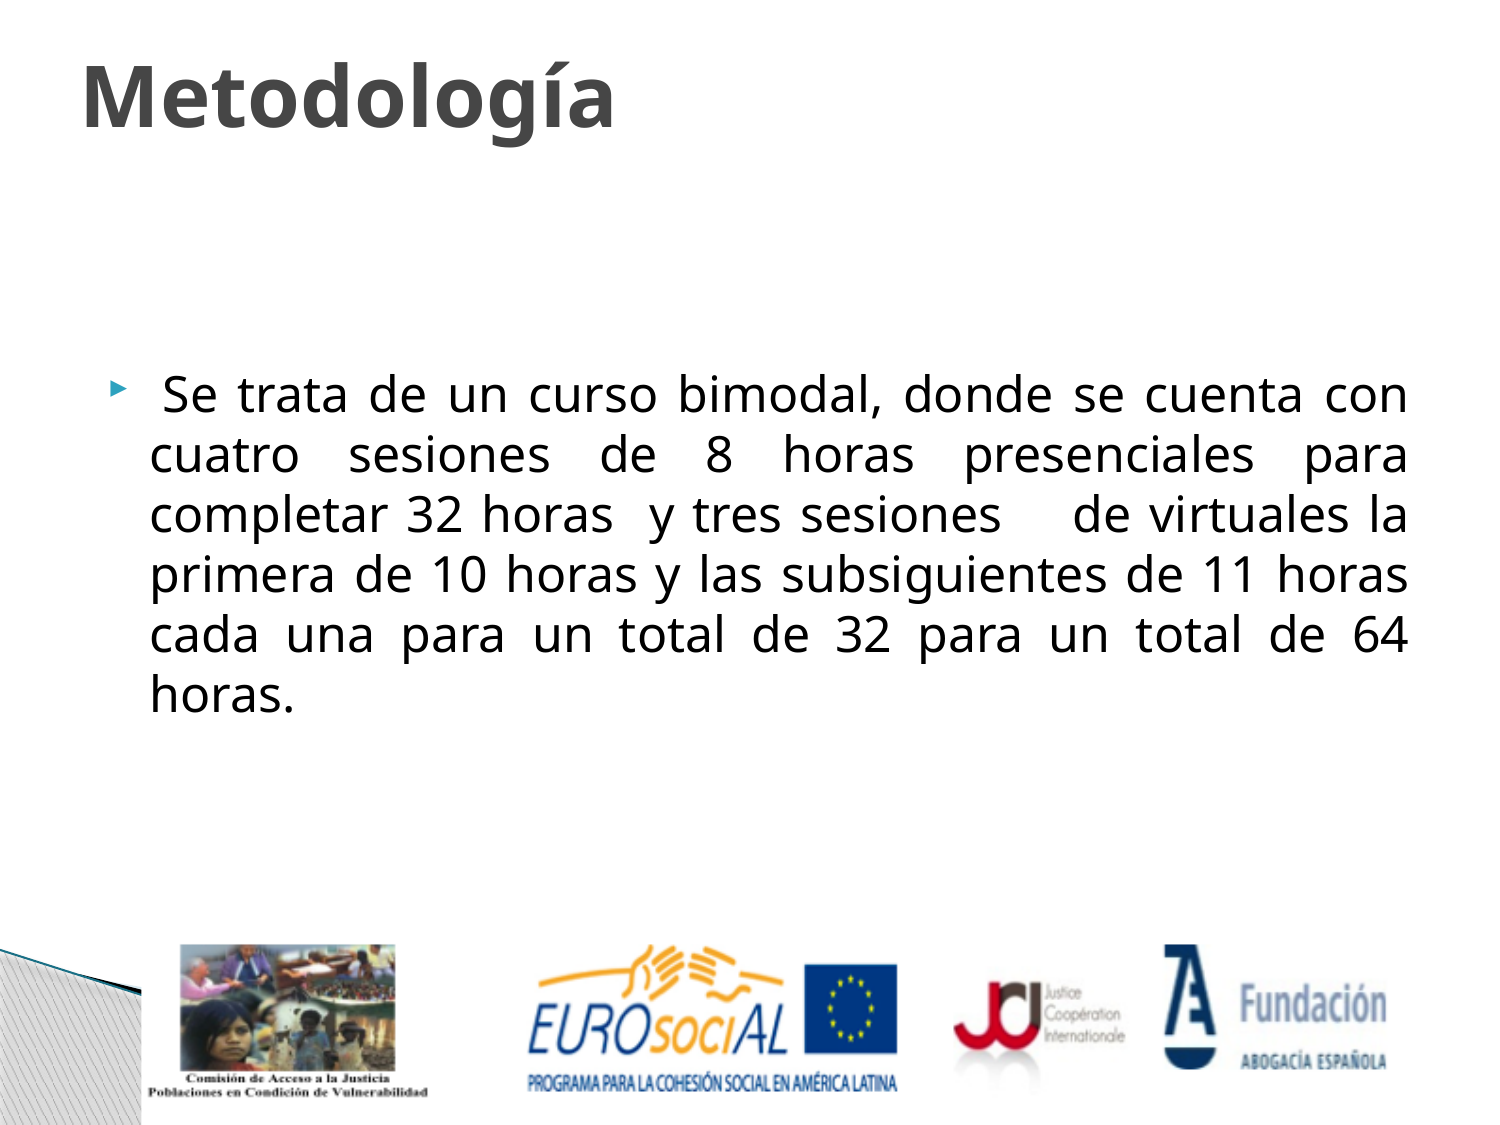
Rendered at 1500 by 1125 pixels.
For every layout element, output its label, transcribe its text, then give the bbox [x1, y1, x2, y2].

list Se trata de un curso bimodal, donde se cuenta con cuatro sesiones de 8 horas presenciales para completar 32 horas y tres sesiones de virtuales la primera de 10 horas y las subsiguientes de 11 horas cada una para un total de 32 para un total de 64 horas. [75, 149, 1425, 1036]
title Metodología [64, 0, 1415, 188]
picture [140, 943, 1388, 1125]
